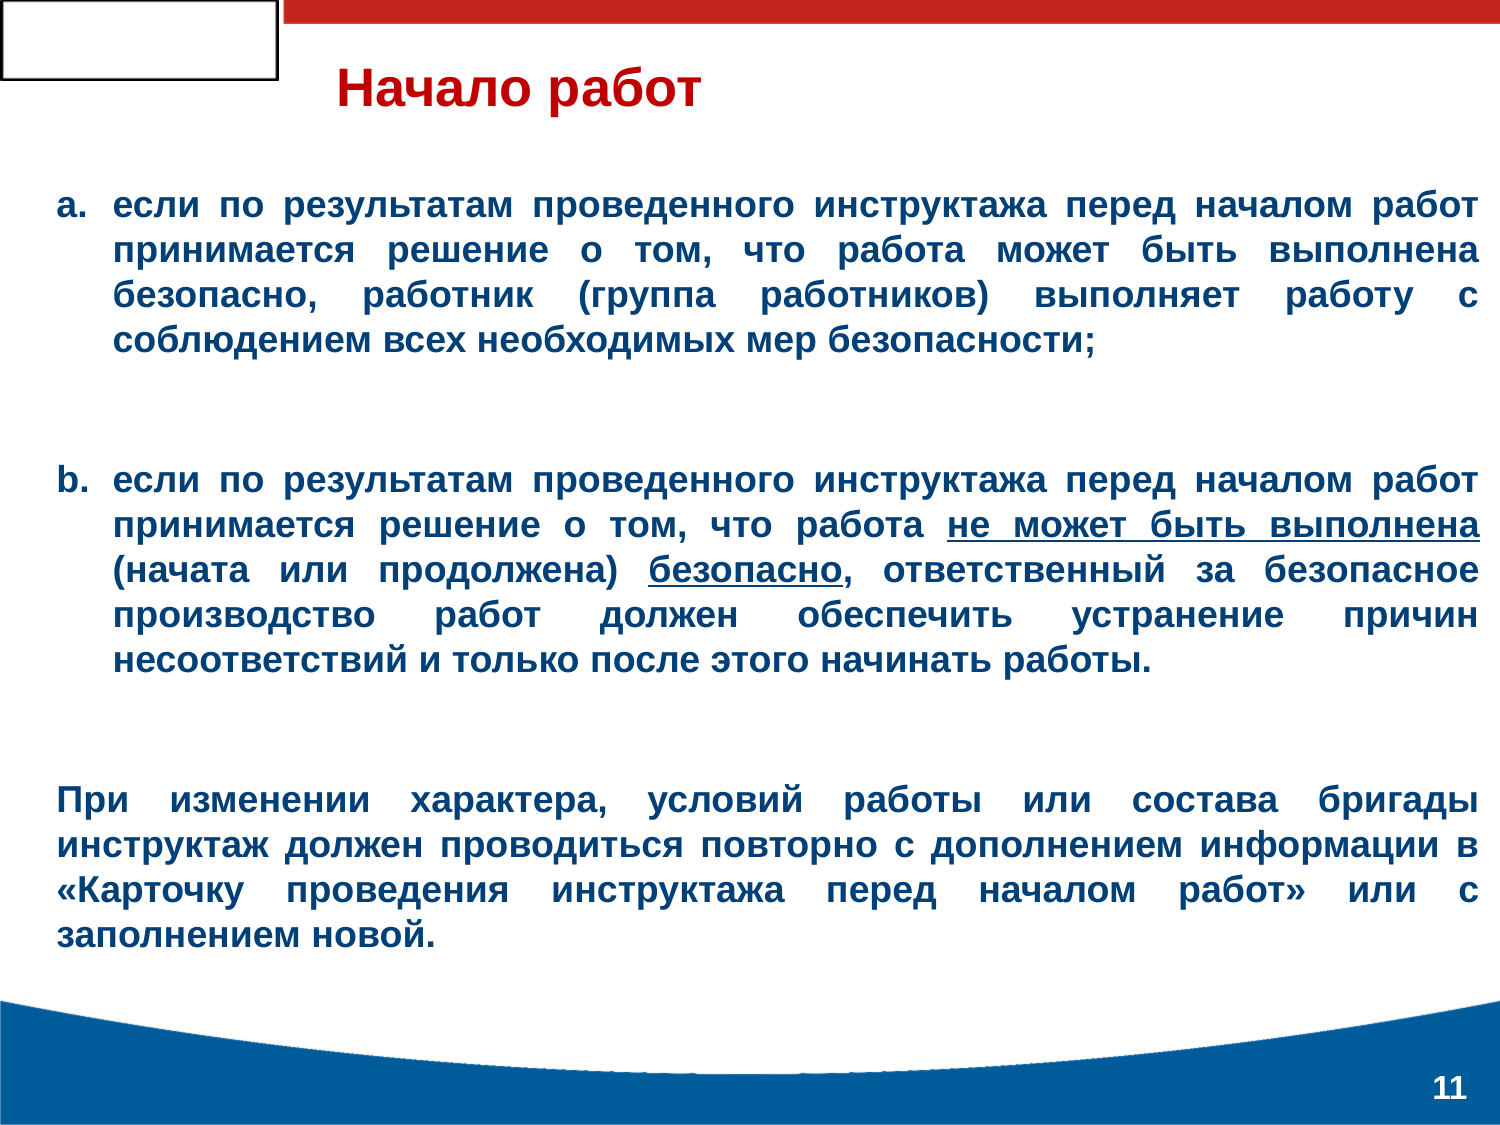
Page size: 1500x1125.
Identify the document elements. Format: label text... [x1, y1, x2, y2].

picture [0, 0, 1500, 1125]
text_box Начало работ [336, 42, 928, 119]
text_box если по результатам проведенного инструктажа перед началом работ принимается решение о том, что работа может быть выполнена безопасно, работник (группа работников) выполняет работу с соблюдением всех необходимых мер безопасности; если по результатам проведенного инструктажа перед началом работ принимается решение о том, что работа не может быть выполнена (начата или продолжена) безопасно, ответственный за безопасное производство работ должен обеспечить устранение причин несоответствий и только после этого начинать работы. При изменении характера, условий работы или состава бригады инструктаж должен проводиться повторно с дополнением информации в «Карточку проведения инструктажа перед началом работ» или с заполнением новой. [41, 172, 1495, 963]
slide_number 11 [938, 1058, 1483, 1107]
